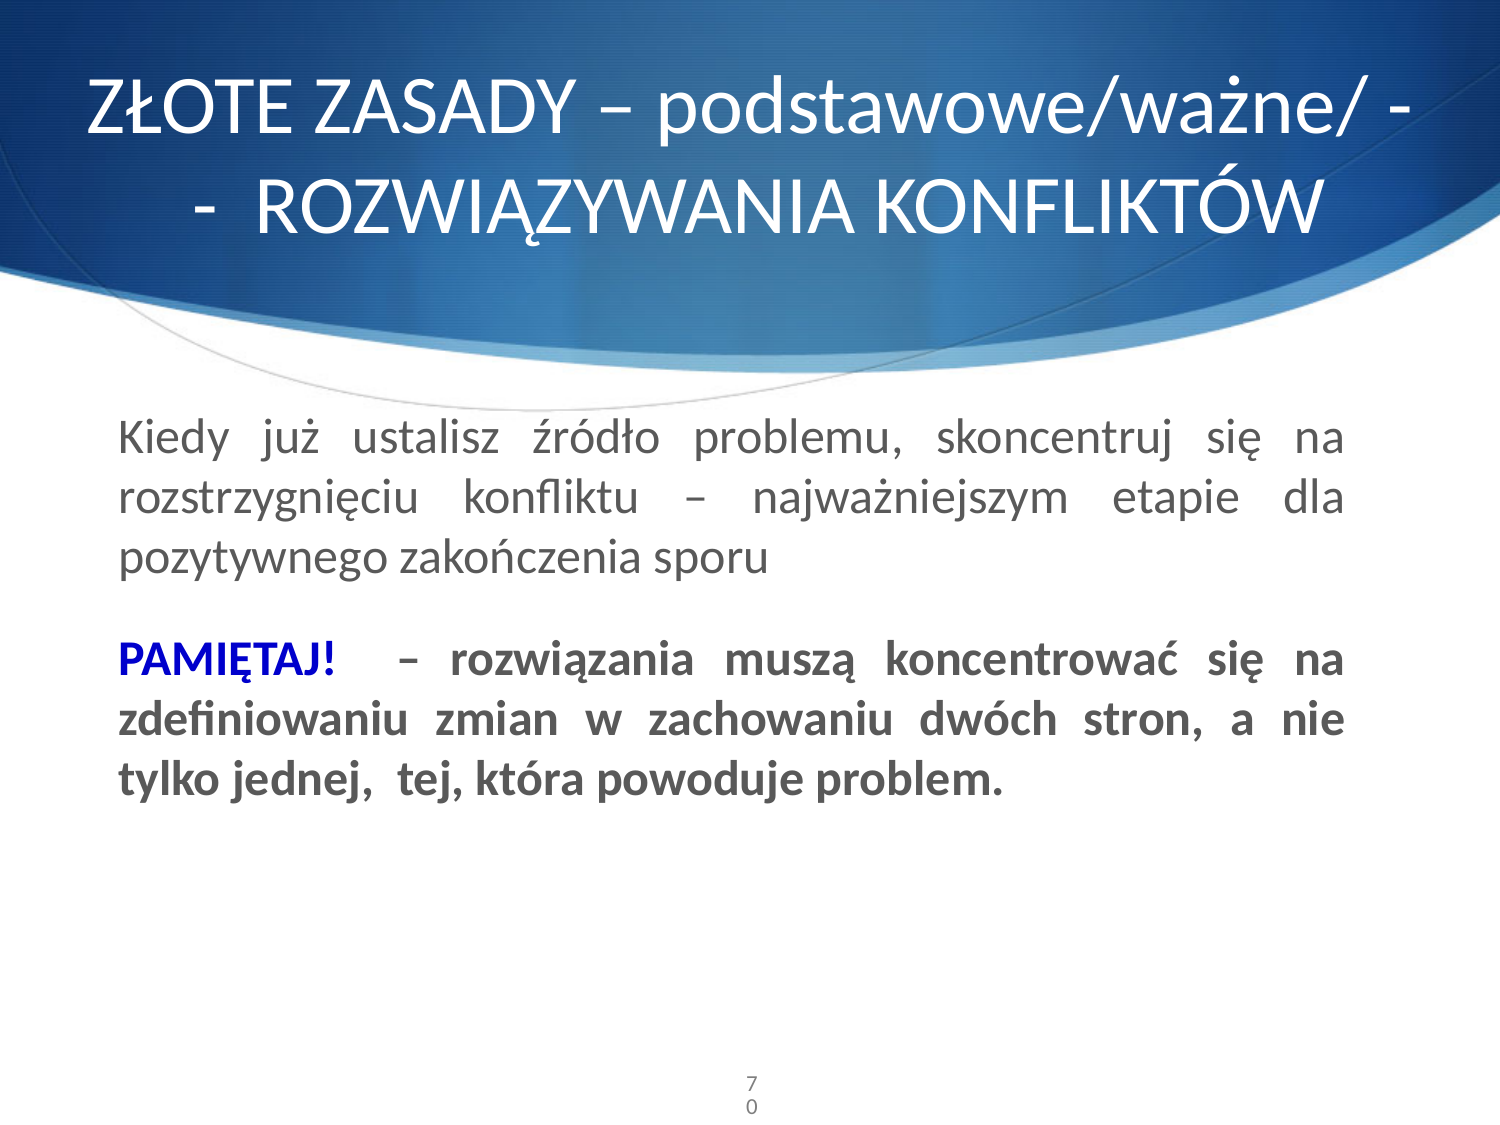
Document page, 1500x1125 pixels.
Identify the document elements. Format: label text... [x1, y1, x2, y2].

title ZŁOTE ZASADY – podstawowe/ważne/ - - ROZWIĄZYWANIA KONFLIKTÓW [75, 0, 1425, 301]
list Kiedy już ustalisz źródło problemu, skoncentruj się na rozstrzygnięciu konfliktu – najważniejszym etapie dla pozytywnego zakończenia sporu PAMIĘTAJ! – rozwiązania muszą koncentrować się na zdefiniowaniu zmian w zachowaniu dwóch stron, a nie tylko jednej, tej, która powoduje problem. [112, 397, 1353, 953]
picture [0, 0, 1500, 1125]
slide_number 70 [730, 1062, 769, 1103]
